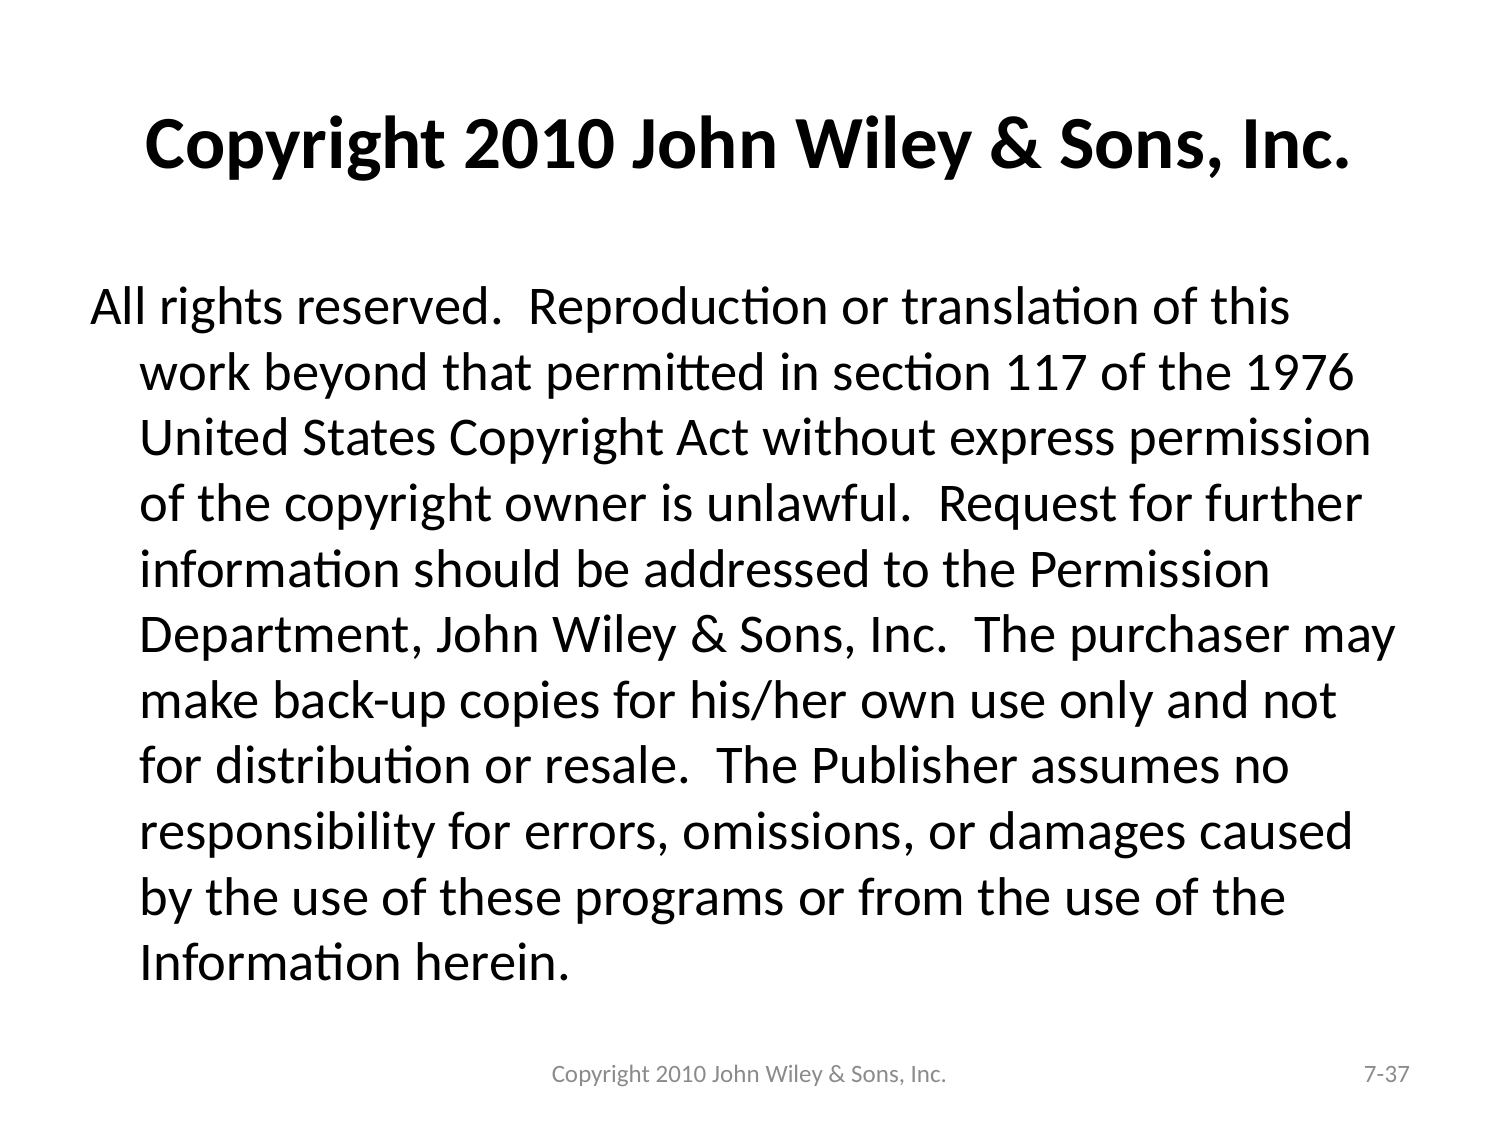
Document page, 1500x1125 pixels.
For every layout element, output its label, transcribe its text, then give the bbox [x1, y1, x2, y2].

footer Copyright 2010 John Wiley & Sons, Inc. [512, 1042, 988, 1103]
title Copyright 2010 John Wiley & Sons, Inc. [75, 45, 1425, 233]
list All rights reserved. Reproduction or translation of this work beyond that permitted in section 117 of the 1976 United States Copyright Act without express permission of the copyright owner is unlawful. Request for further information should be addressed to the Permission Department, John Wiley & Sons, Inc. The purchaser may make back-up copies for his/her own use only and not for distribution or resale. The Publisher assumes no responsibility for errors, omissions, or damages caused by the use of these programs or from the use of the Information herein. [75, 262, 1425, 1005]
slide_number 7-37 [1074, 1042, 1425, 1103]
